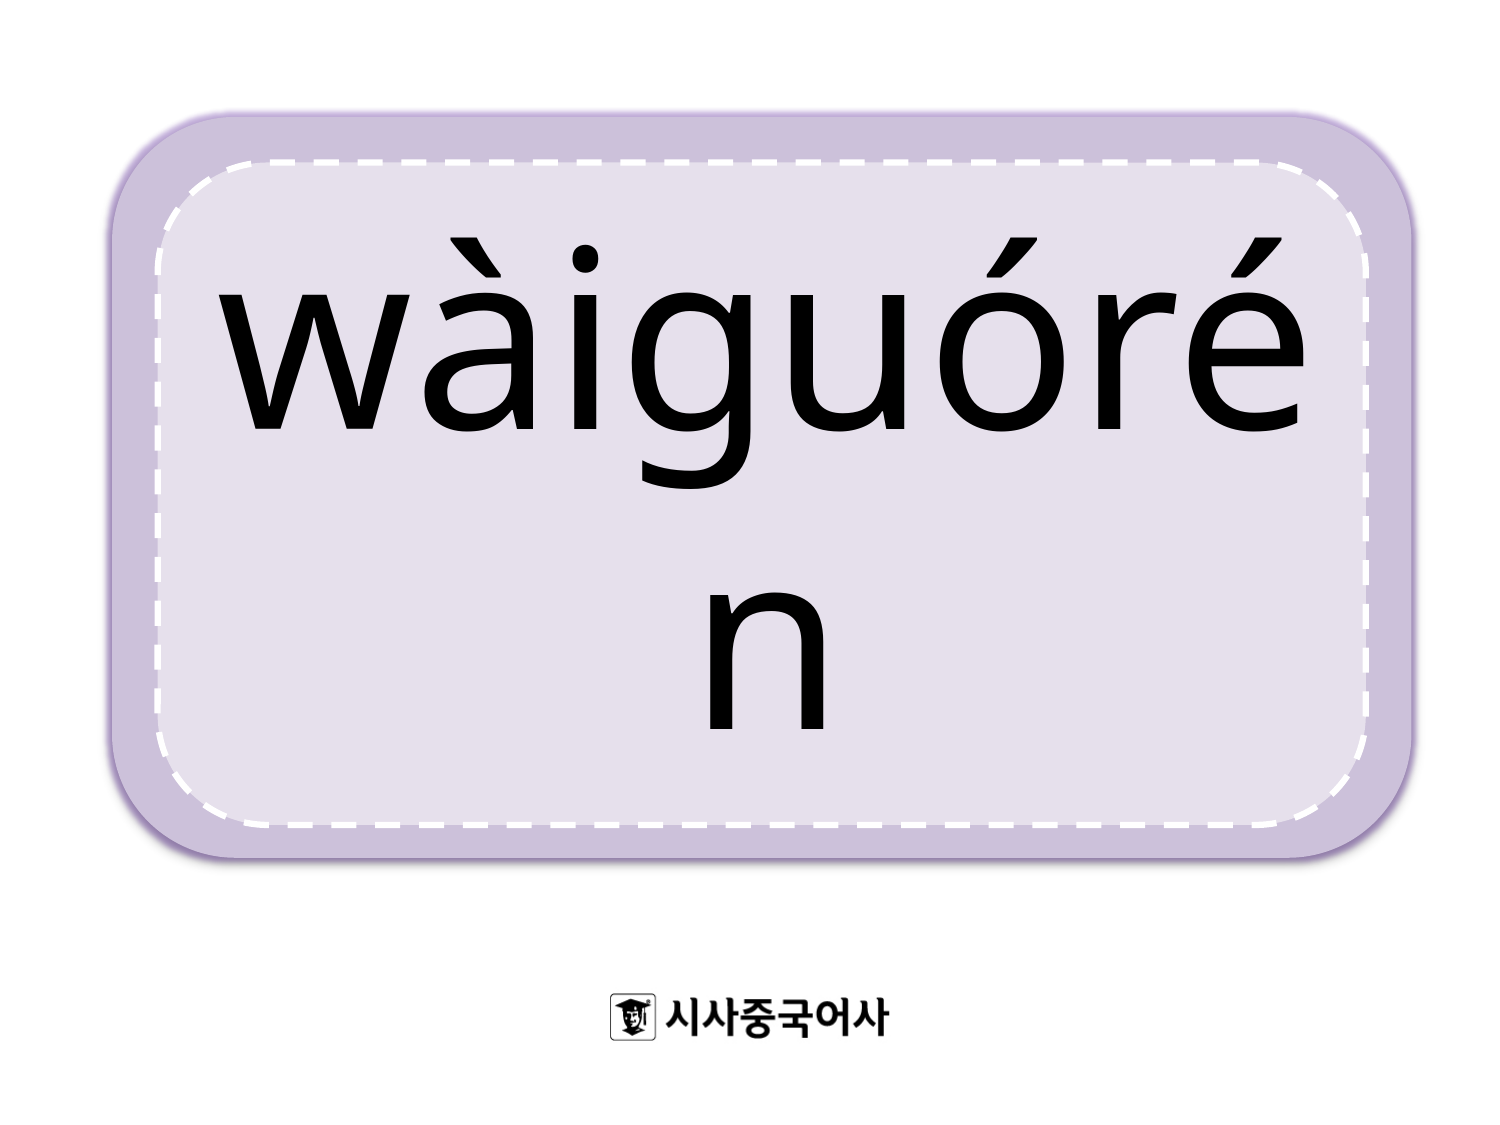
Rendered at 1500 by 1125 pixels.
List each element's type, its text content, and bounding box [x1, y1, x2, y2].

picture [602, 987, 898, 1047]
text_box wàiguórén [162, 148, 1371, 811]
